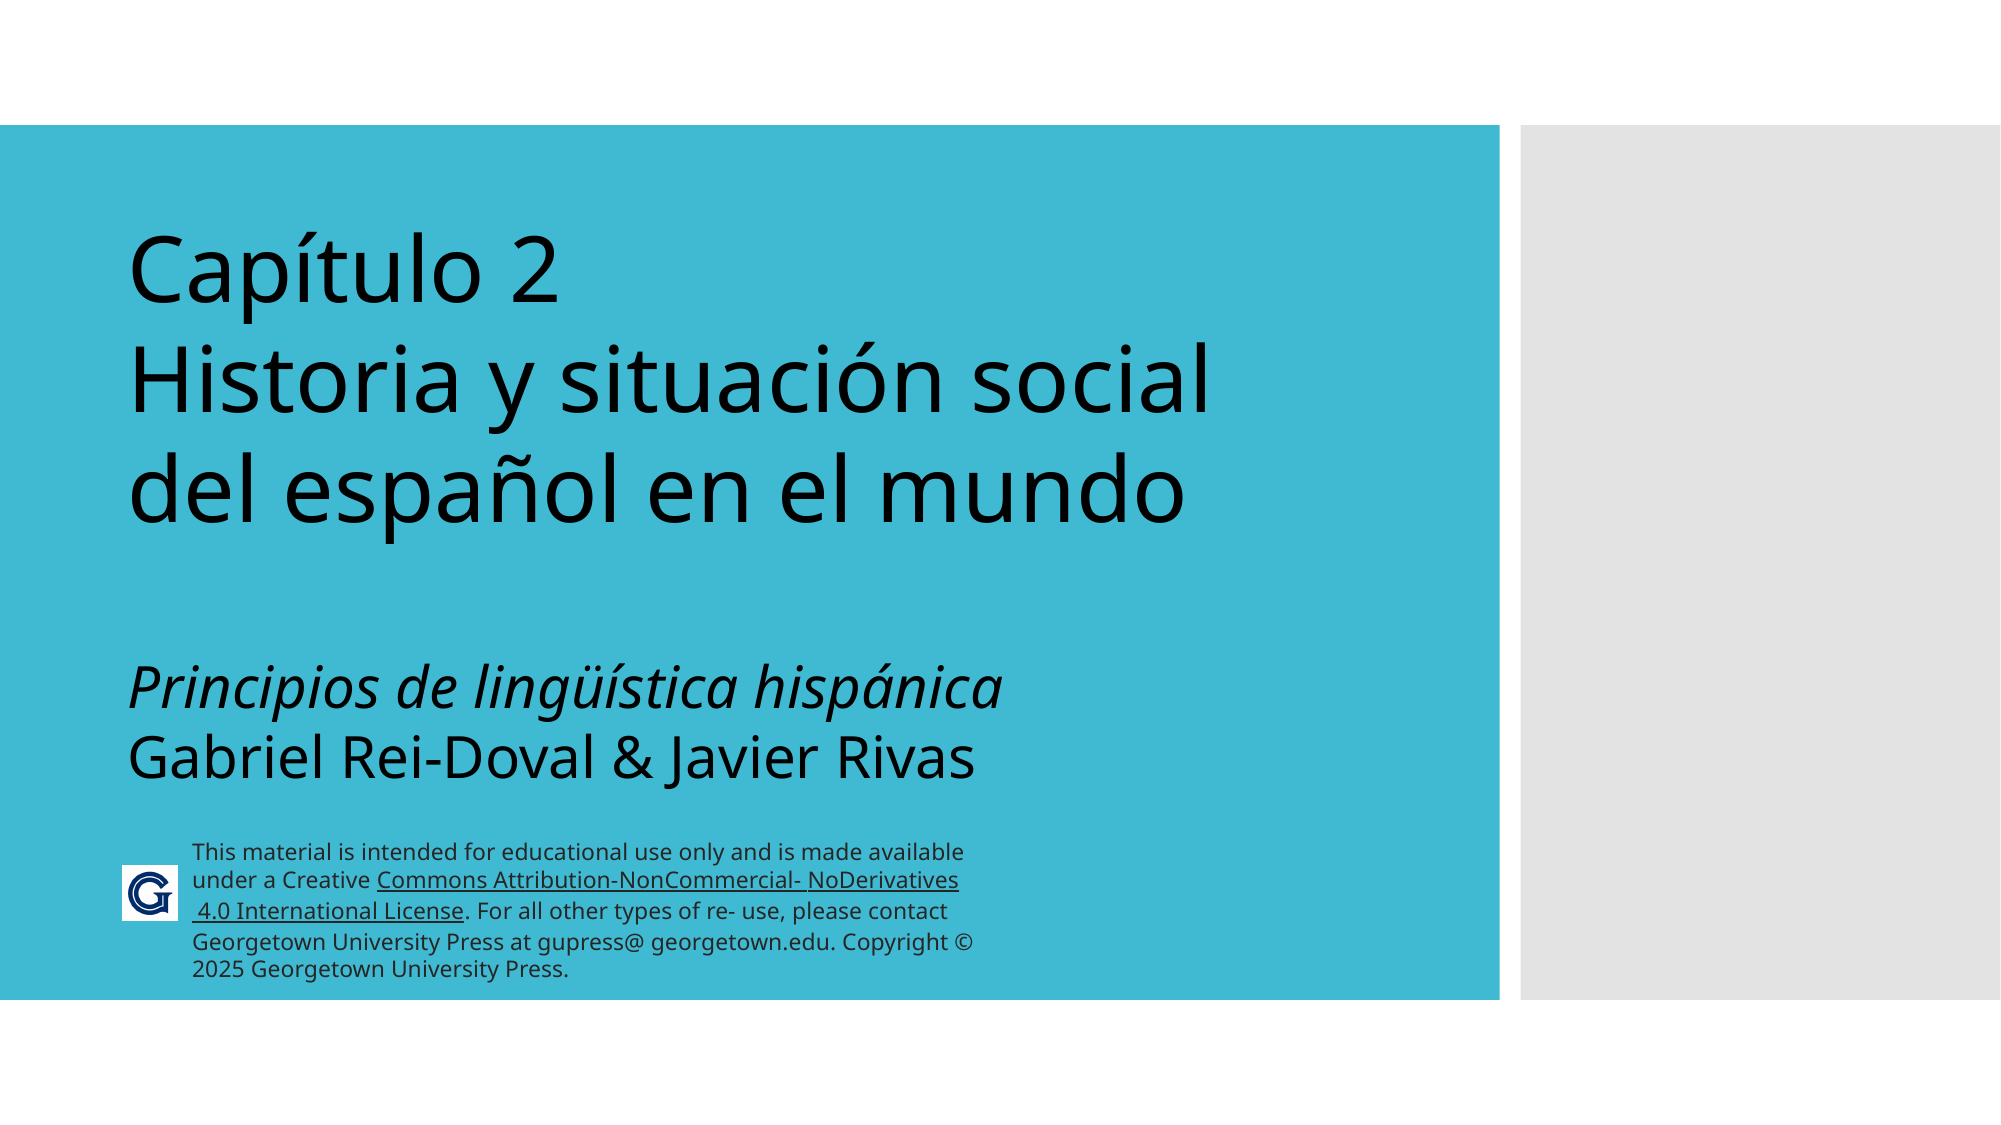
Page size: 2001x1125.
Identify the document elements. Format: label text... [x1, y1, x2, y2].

text_box Capítulo 2 Historia y situación social del español en el mundo Principios de lingüística hispánica Gabriel Rei-Doval & Javier Rivas [112, 203, 1335, 798]
text_box This material is intended for educational use only and is made available under a Creative Commons Attribution-NonCommercial- NoDerivatives 4.0 International License. For all other types of re- use, please contact Georgetown University Press at gupress@ georgetown.edu. Copyright © 2025 Georgetown University Press. [177, 830, 1039, 990]
picture [121, 865, 178, 922]
